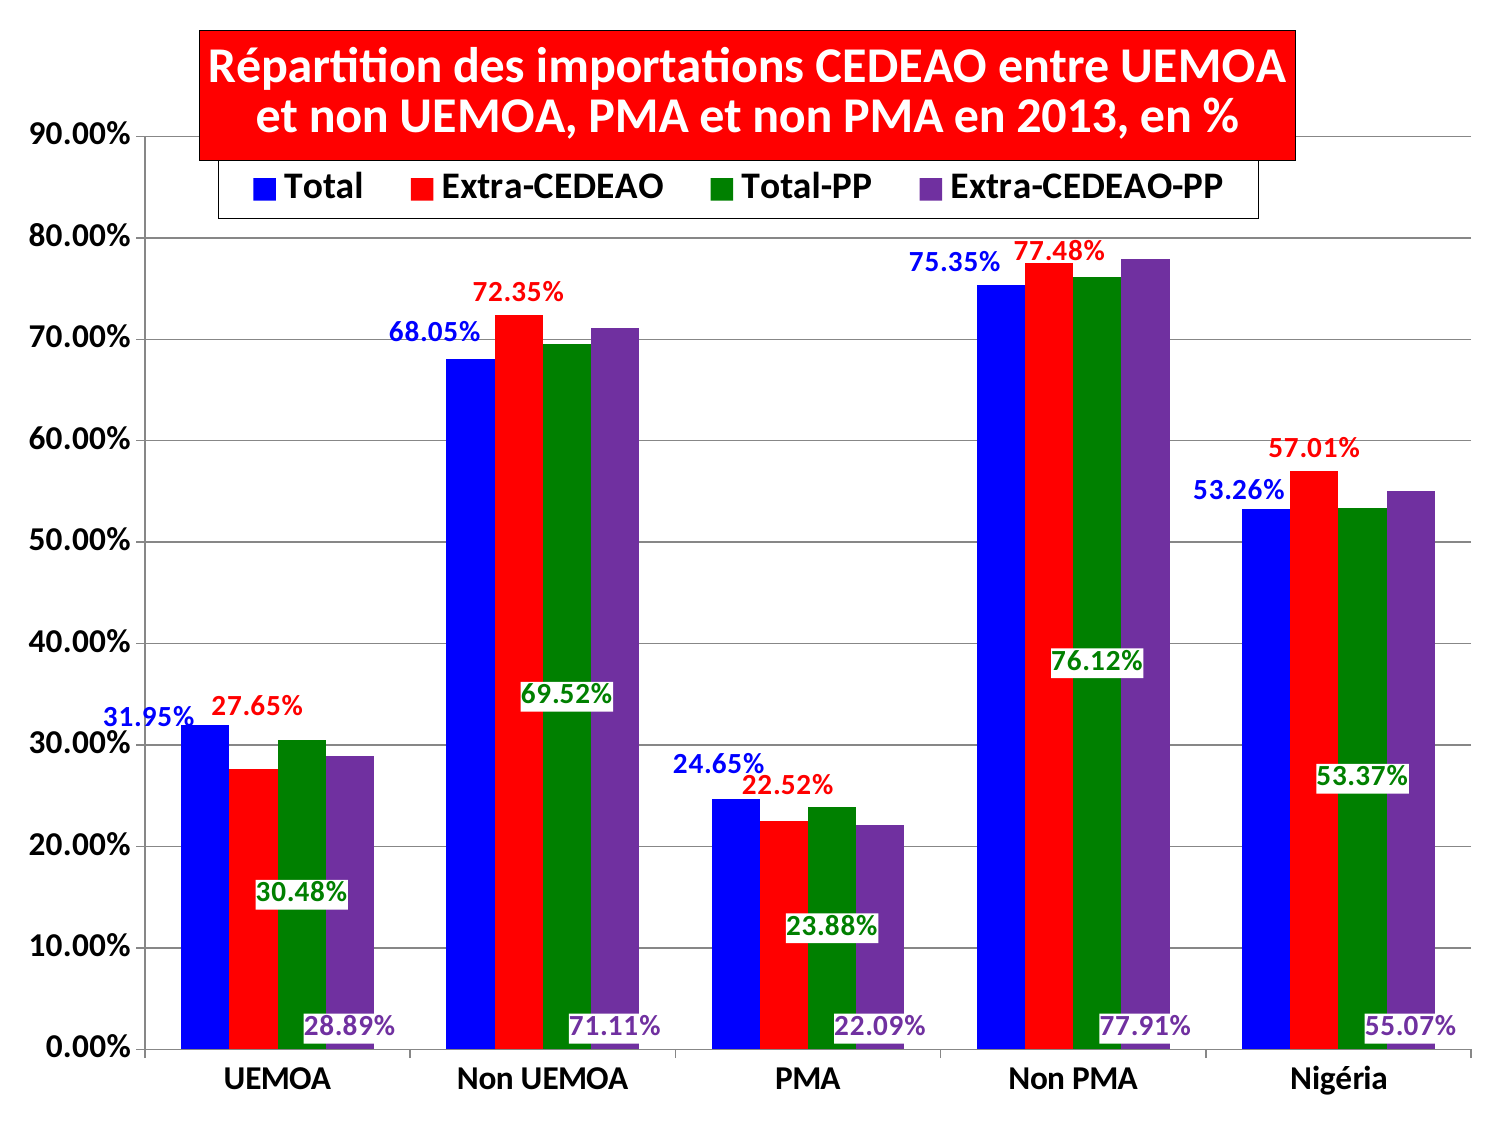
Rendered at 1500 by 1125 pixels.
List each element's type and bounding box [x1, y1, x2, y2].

chart [0, 0, 1495, 1125]
